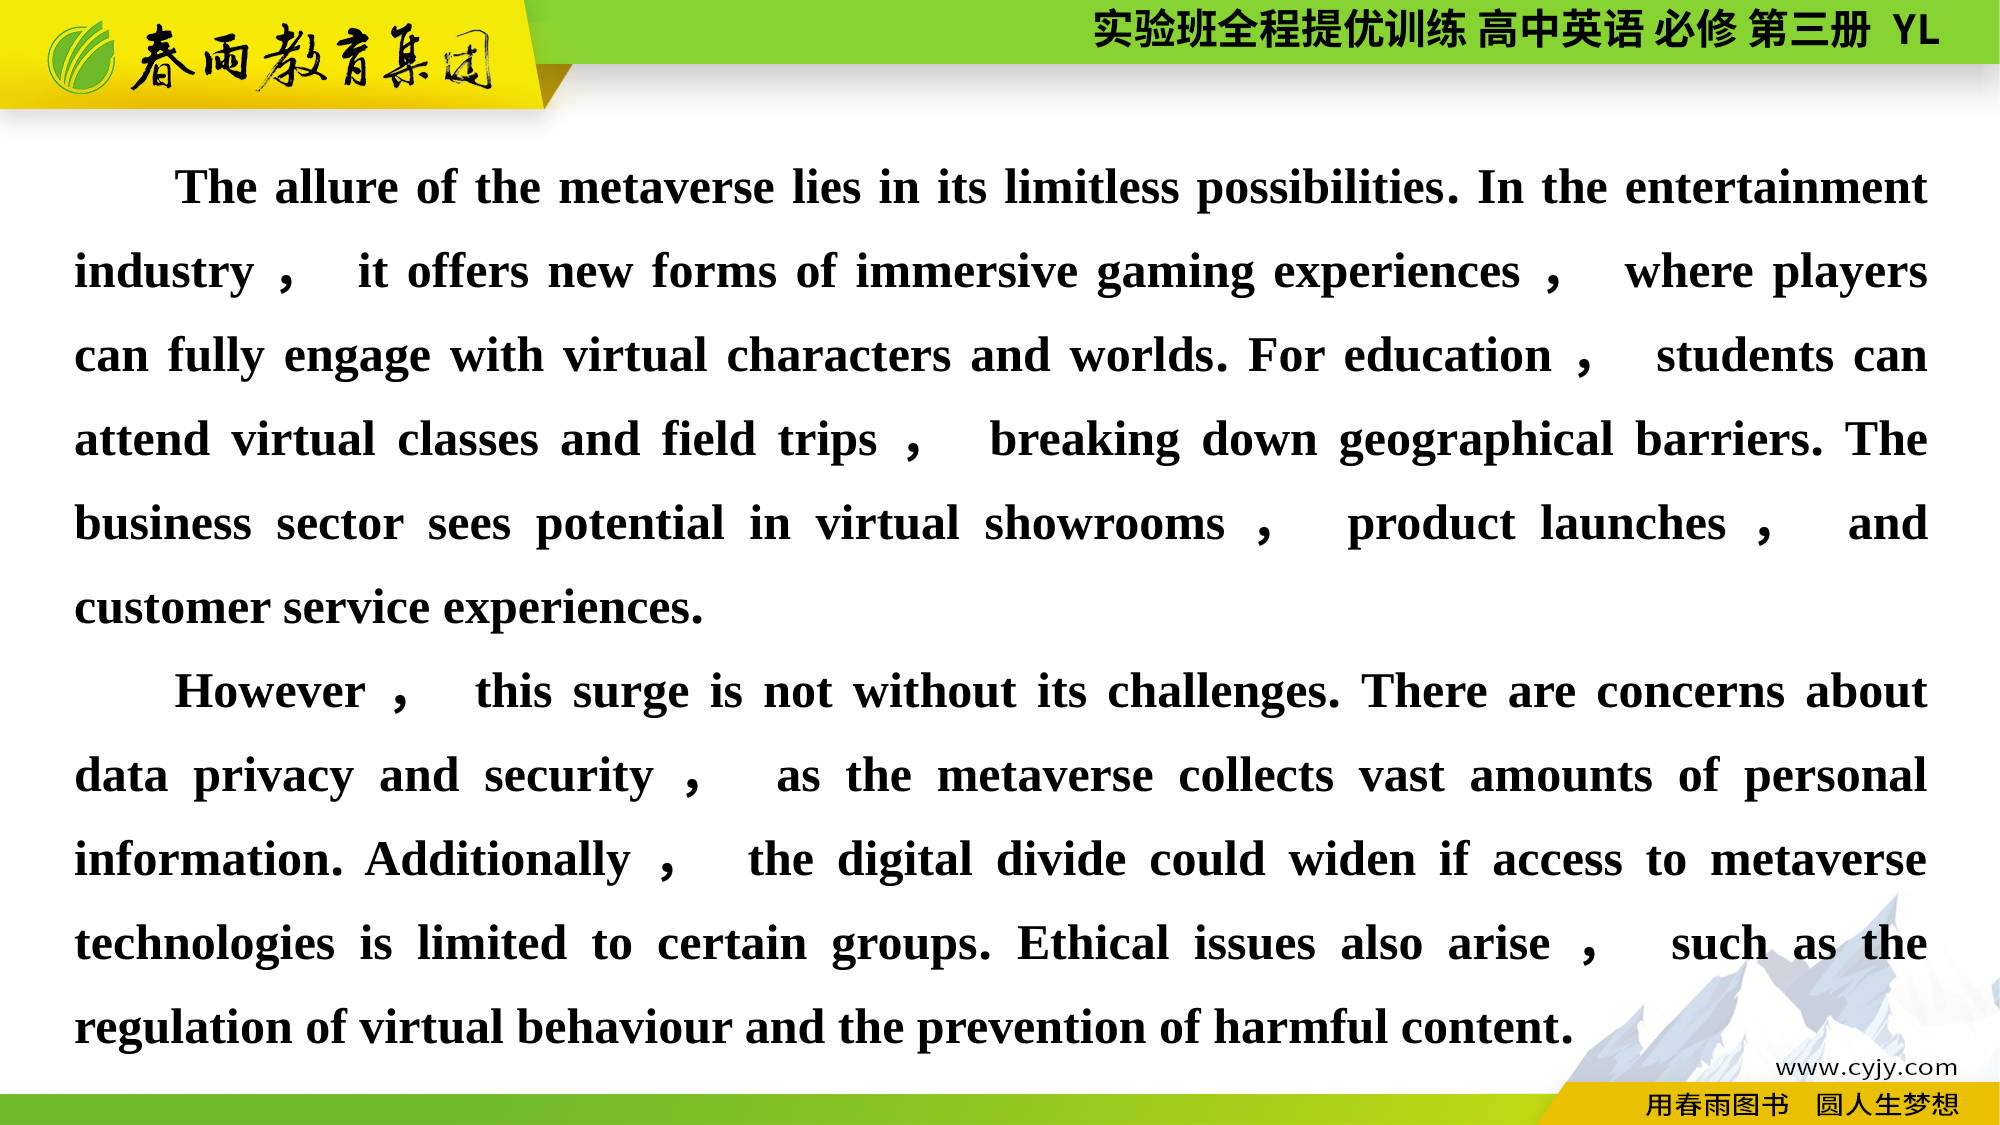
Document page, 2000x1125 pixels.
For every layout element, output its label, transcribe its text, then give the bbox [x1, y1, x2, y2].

list The allure of the metaverse lies in its limitless possibilities. In the entertainment industry， it offers new forms of immersive gaming experiences， where players can fully engage with virtual characters and worlds. For education， students can attend virtual classes and field trips， breaking down geographical barriers. The business sector sees potential in virtual showrooms， product launches， and customer service experiences. However， this surge is not without its challenges. There are concerns about data privacy and security， as the metaverse collects vast amounts of personal information. Additionally， the digital divide could widen if access to metaverse technologies is limited to certain groups. Ethical issues also arise， such as the regulation of virtual behaviour and the prevention of harmful content. [59, 122, 1944, 1061]
picture [0, 0, 2000, 1125]
